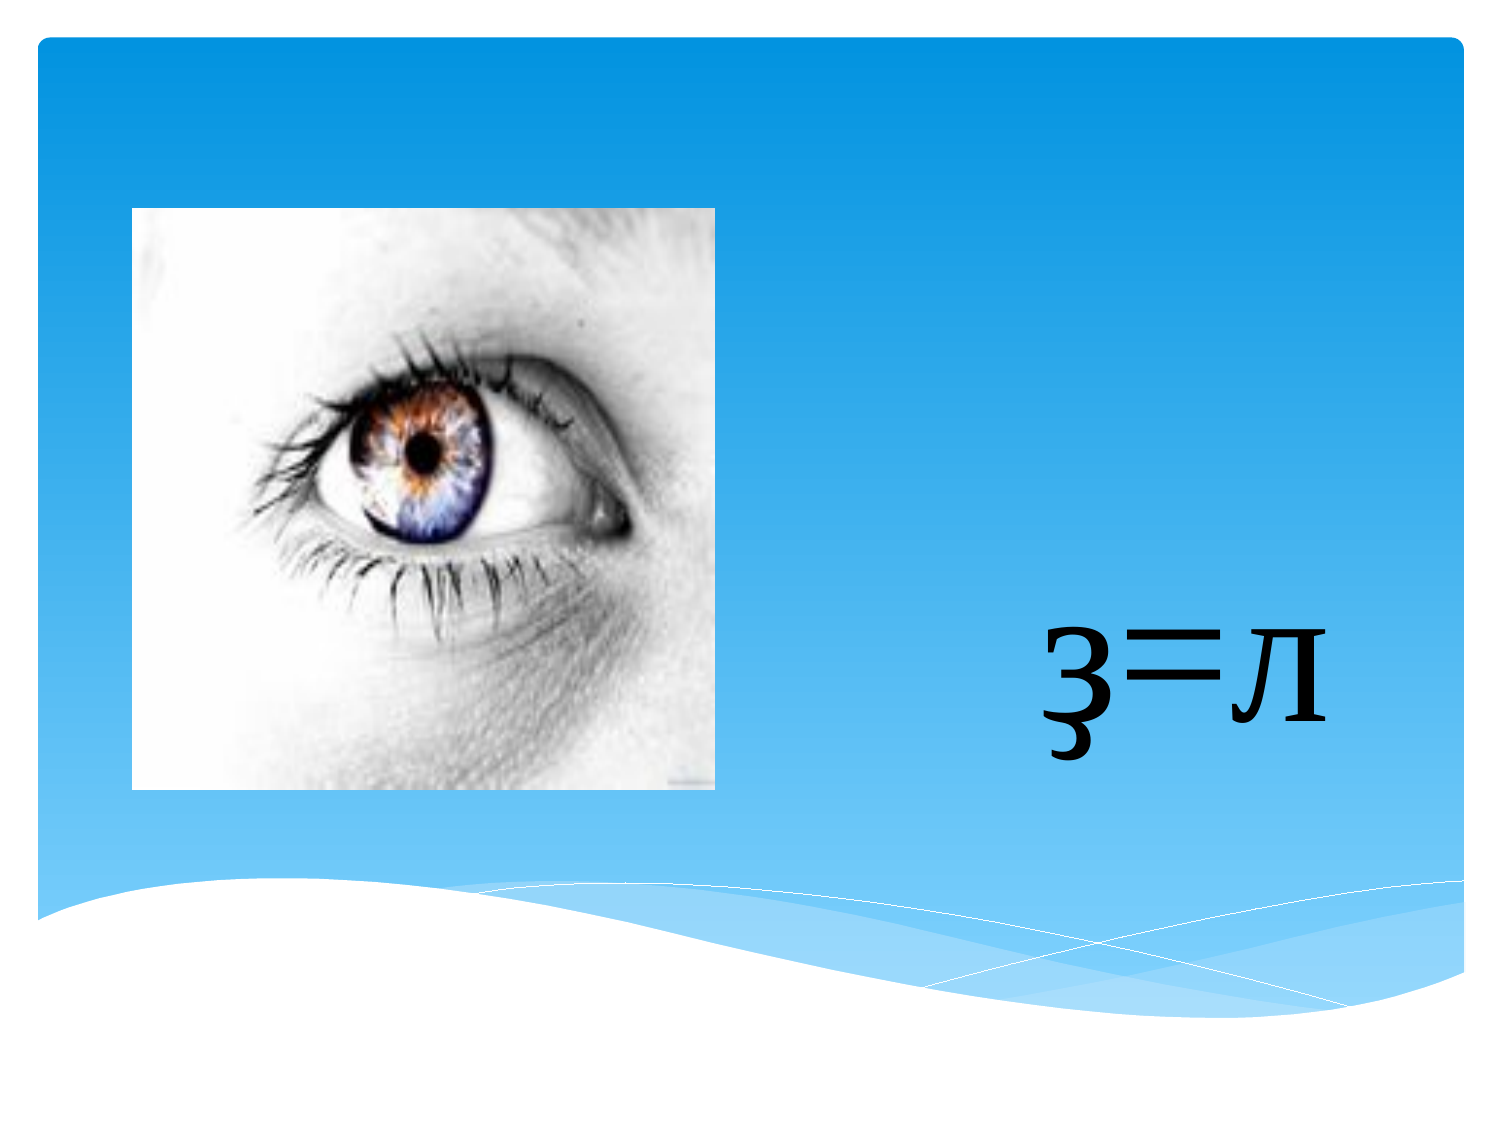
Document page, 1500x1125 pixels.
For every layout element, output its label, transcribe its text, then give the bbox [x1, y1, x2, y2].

title ҙ=л [423, 160, 1500, 879]
picture [132, 207, 715, 790]
